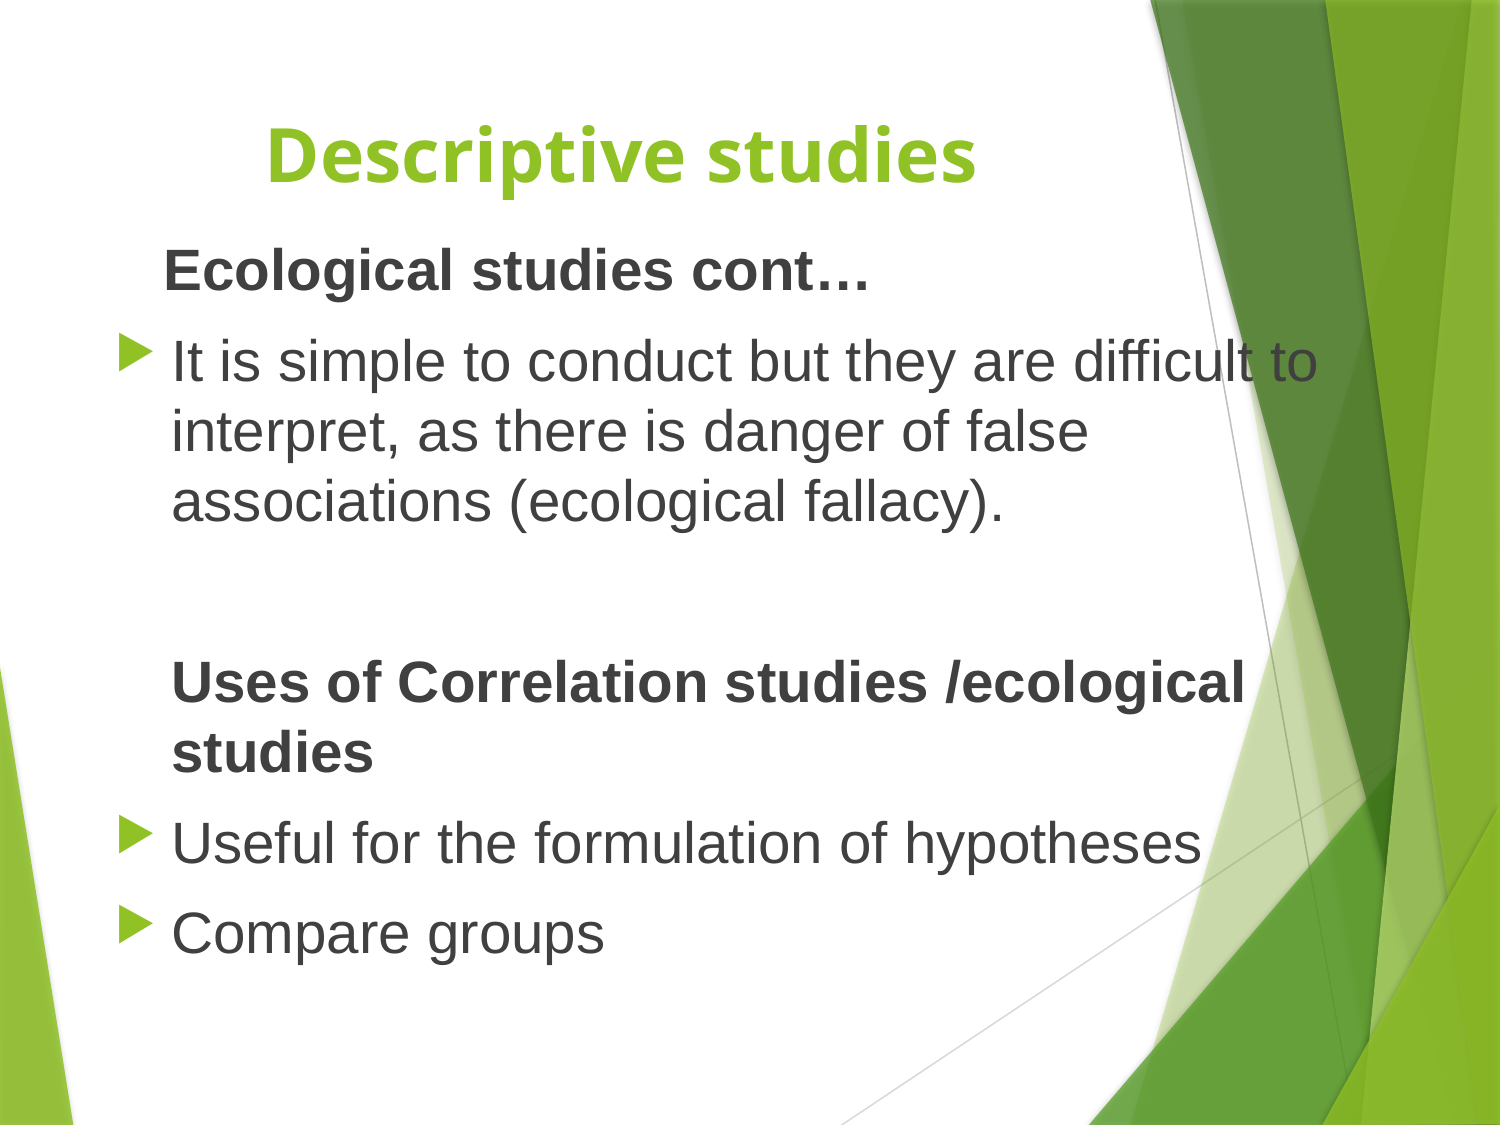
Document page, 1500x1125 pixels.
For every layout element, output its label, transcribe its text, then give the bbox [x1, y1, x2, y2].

list Ecological studies cont… It is simple to conduct but they are difficult to interpret, as there is danger of false associations (ecological fallacy). Uses of Correlation studies /ecological studies Useful for the formulation of hypotheses Compare groups [99, 224, 1400, 992]
title Descriptive studies [99, 99, 1400, 224]
